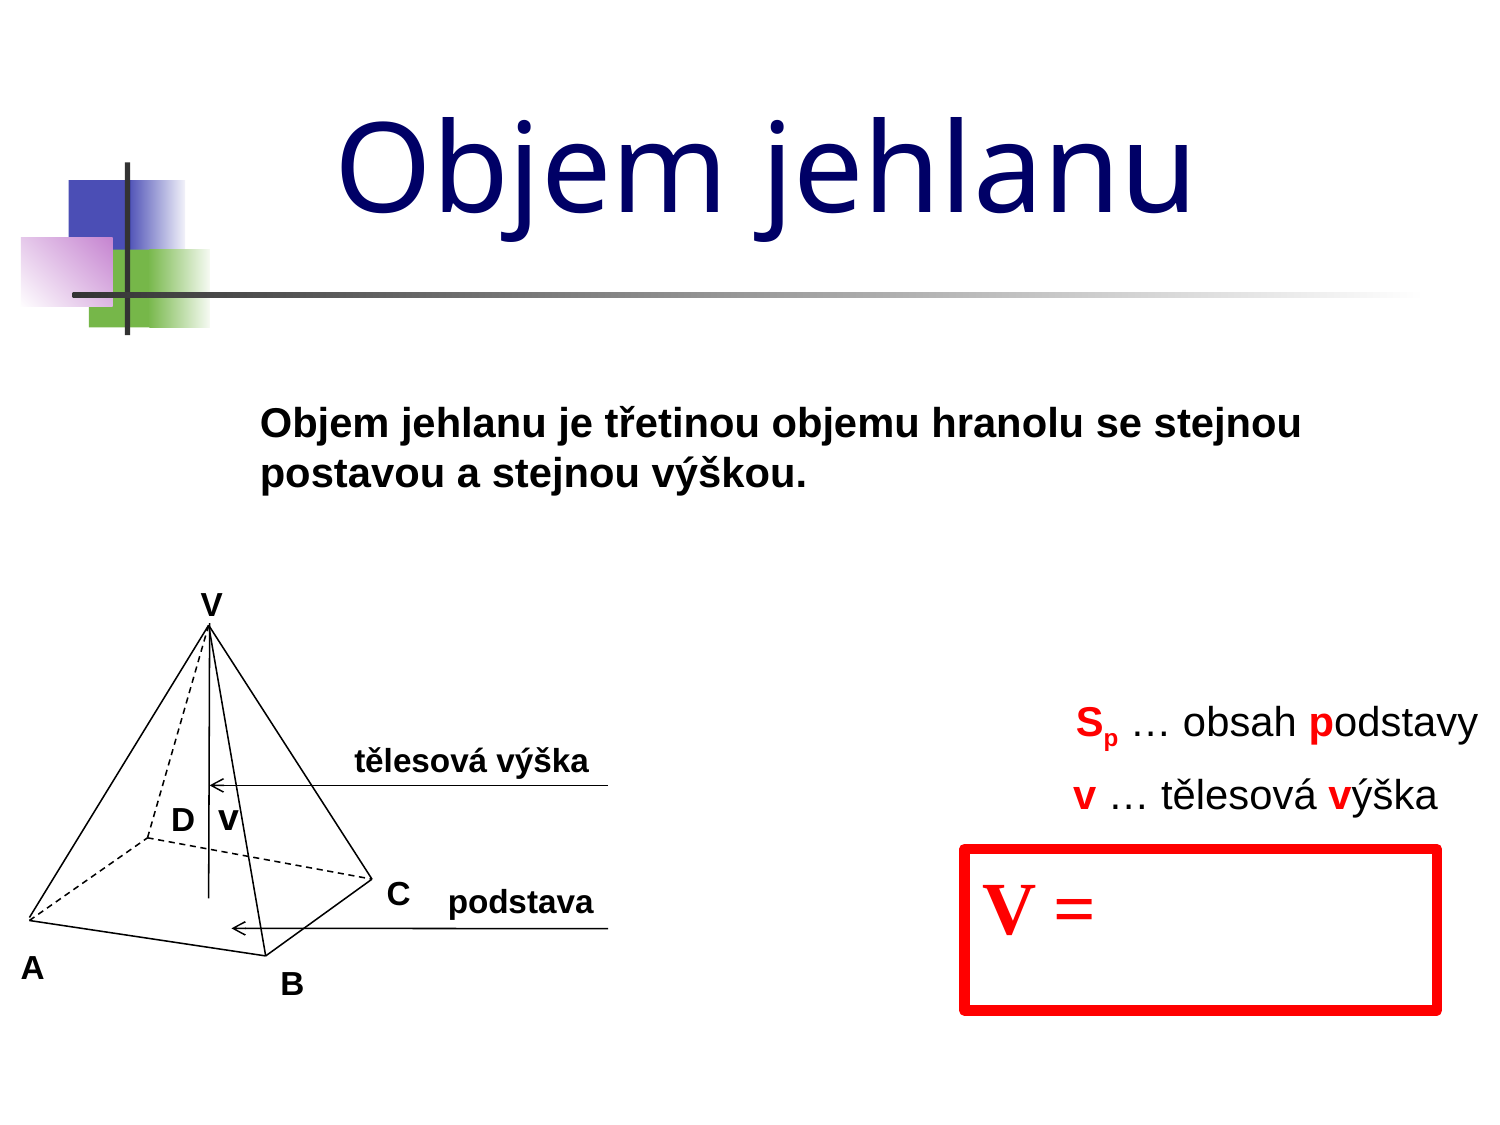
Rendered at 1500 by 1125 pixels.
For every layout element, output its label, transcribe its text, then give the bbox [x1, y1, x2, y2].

text_box B [265, 963, 325, 1010]
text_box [271, 793, 373, 880]
text_box C [376, 864, 431, 920]
text_box Objem jehlanu je třetinou objemu hranolu se stejnou postavou a stejnou výškou. [244, 388, 1471, 503]
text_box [271, 887, 373, 926]
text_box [29, 624, 203, 918]
text_box A [5, 939, 65, 994]
text_box v … tělesová výška [1058, 760, 1453, 825]
text_box podstava [433, 873, 622, 928]
text_box tělesová výška [377, 731, 623, 786]
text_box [29, 920, 266, 957]
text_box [208, 793, 266, 920]
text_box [267, 624, 373, 784]
text_box Sp … obsah podstavy [1061, 686, 1494, 759]
text_box V [185, 575, 245, 622]
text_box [211, 624, 266, 784]
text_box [147, 624, 204, 838]
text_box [271, 938, 373, 957]
text_box Objem jehlanu [88, 42, 1444, 283]
